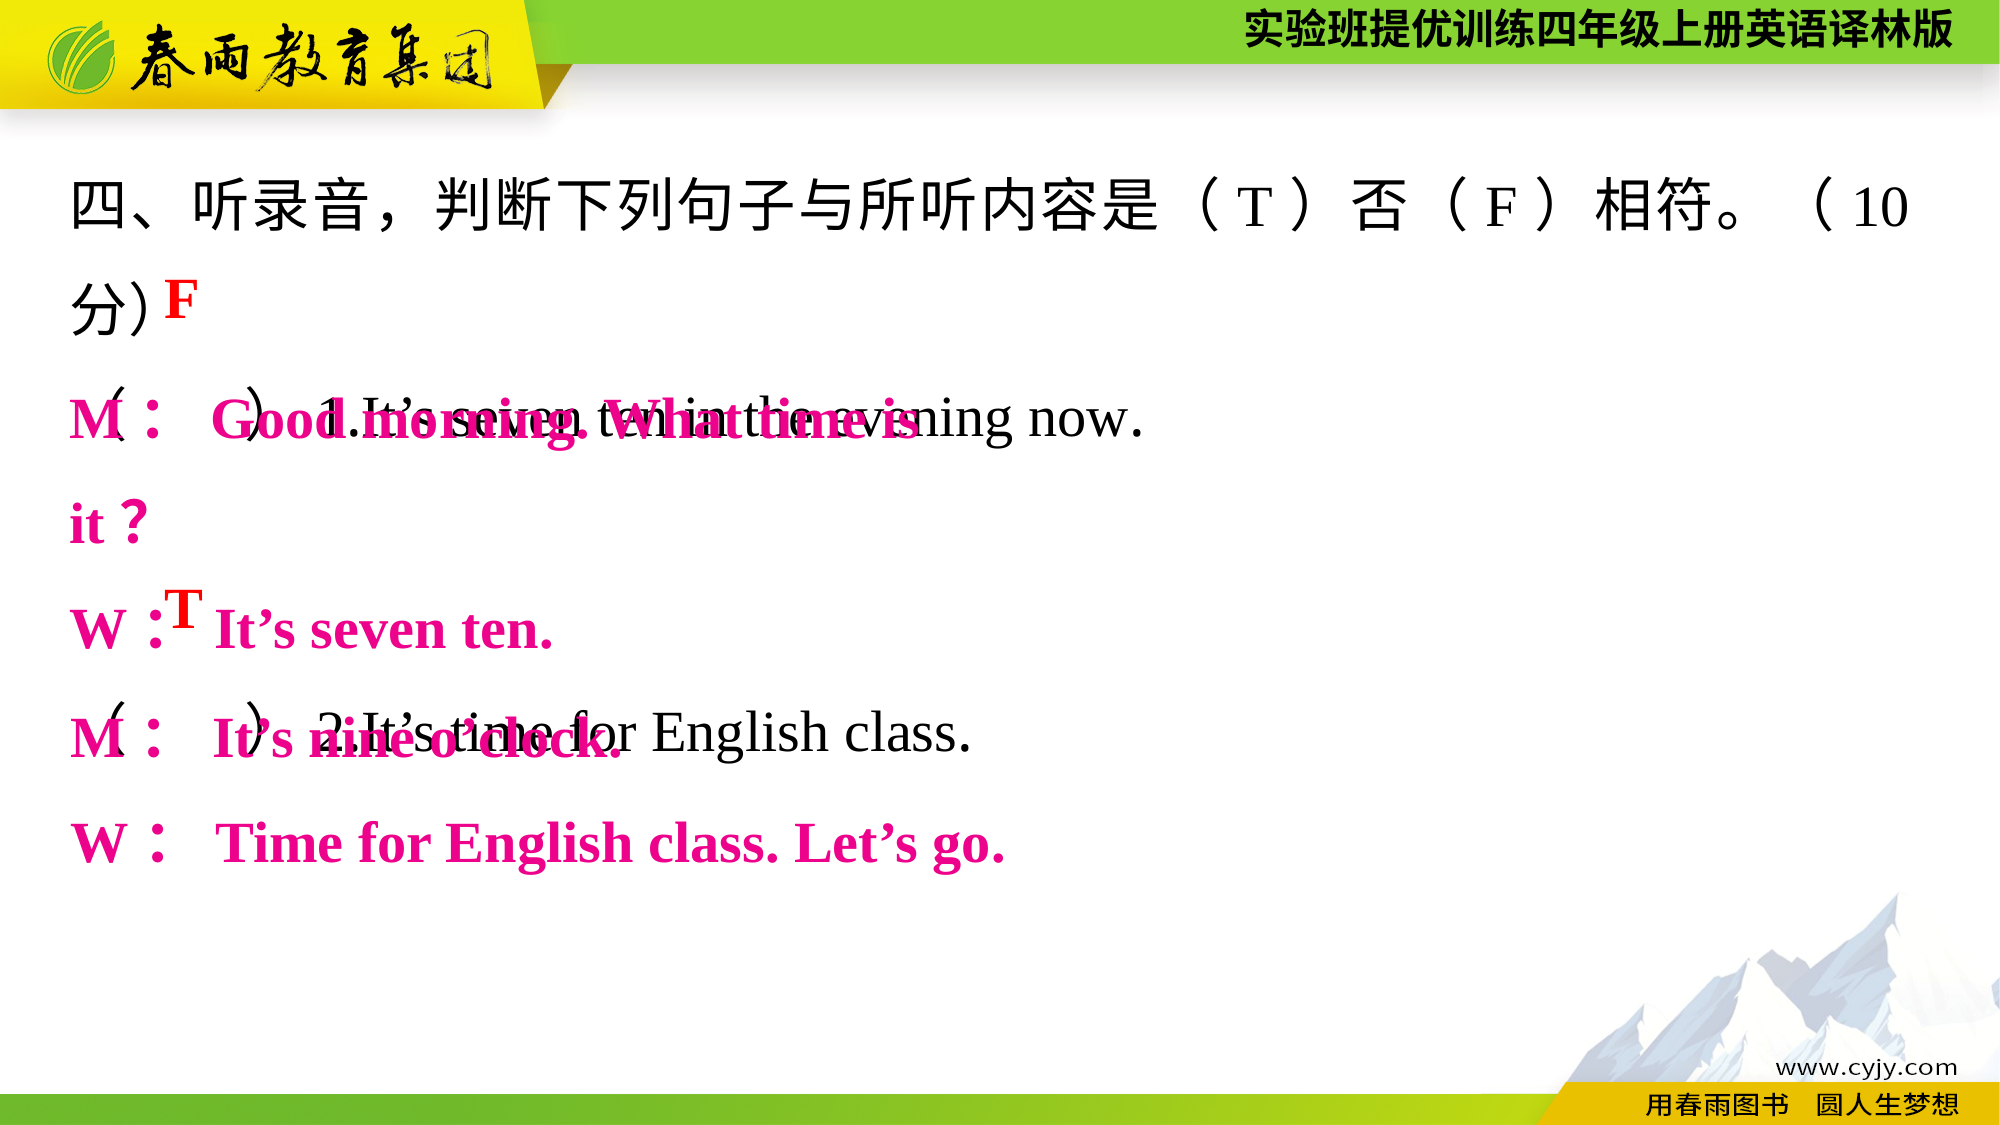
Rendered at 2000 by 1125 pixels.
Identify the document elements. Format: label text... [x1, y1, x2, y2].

text_box F [149, 252, 216, 338]
text_box T [149, 562, 219, 648]
text_box M：It’s nine o’clock. W：Time for English class. Let’s go. [56, 656, 1056, 882]
list 四、听录音，判断下列句子与所听内容是（T）否（F）相符。（10分） （ ）1.It’s seven ten in the evening now. （ ）2.It’s time for English class. [54, 125, 1939, 883]
text_box M：Good morning. What time is it？ W：It’s seven ten. [54, 338, 1055, 668]
picture [0, 0, 2000, 1125]
